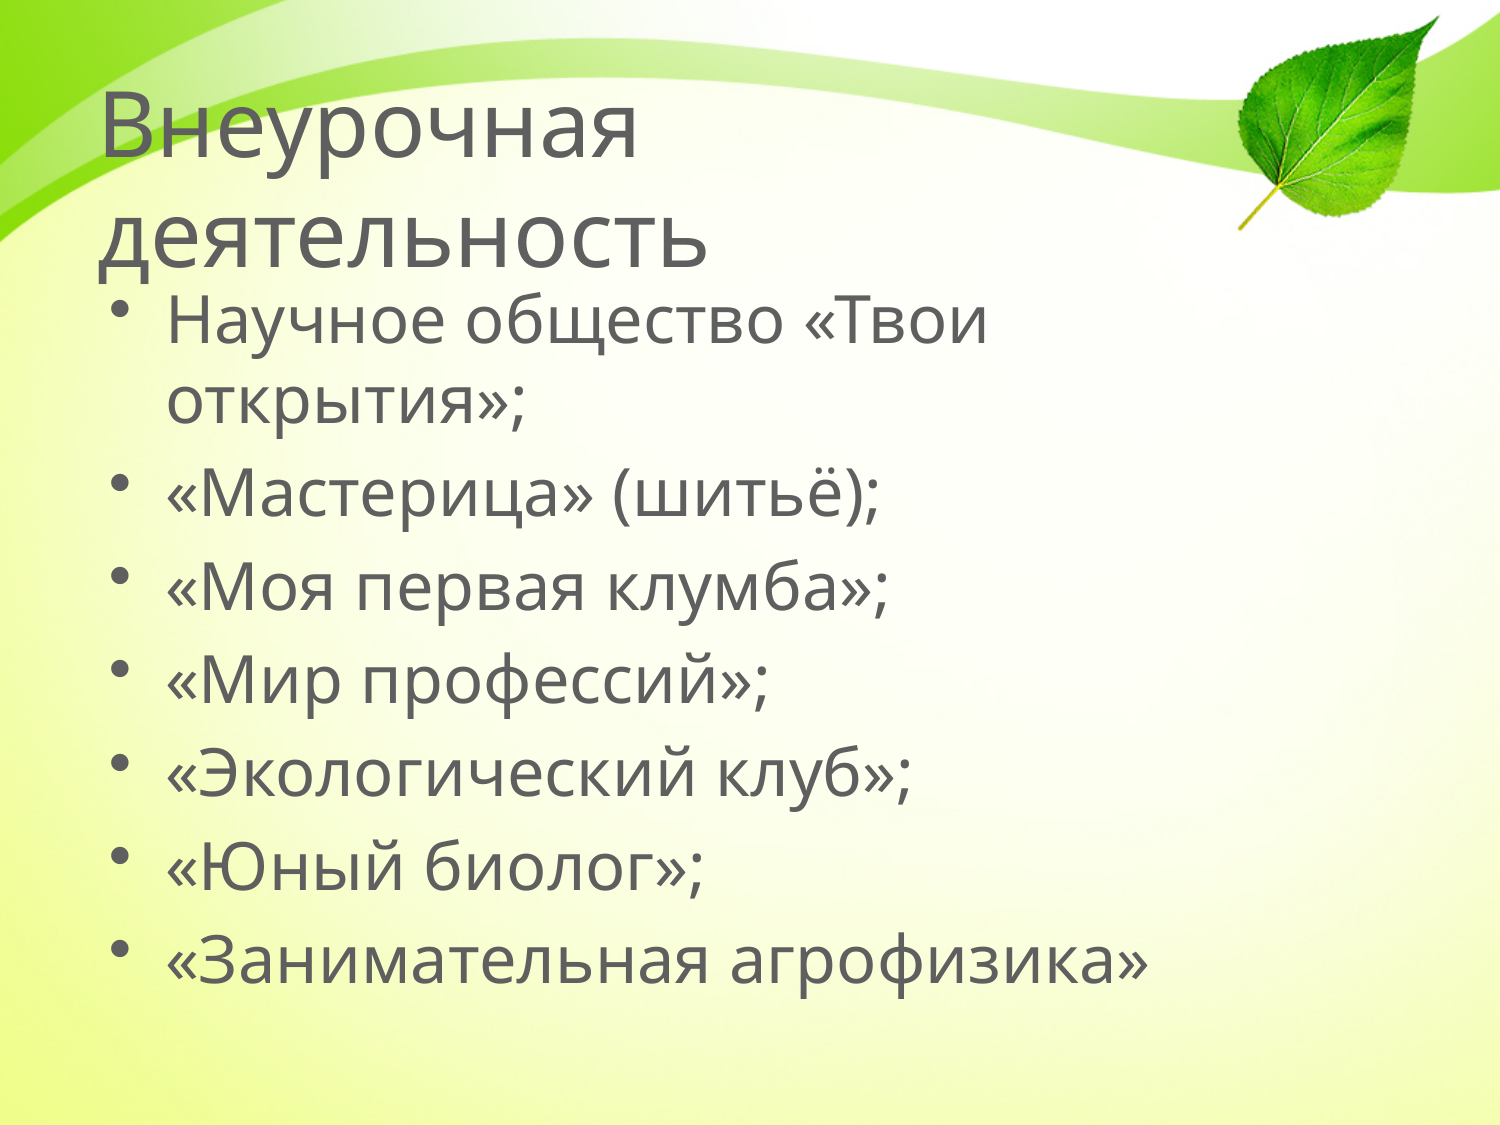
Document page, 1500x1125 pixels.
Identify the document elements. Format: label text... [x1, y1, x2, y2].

title Внеурочная деятельность [81, 116, 1283, 235]
list Научное общество «Твои открытия»; «Мастерица» (шитьё); «Моя первая клумба»; «Мир профессий»; «Экологический клуб»; «Юный биолог»; «Занимательная агрофизика» [93, 269, 1294, 958]
picture [0, 0, 1500, 1125]
